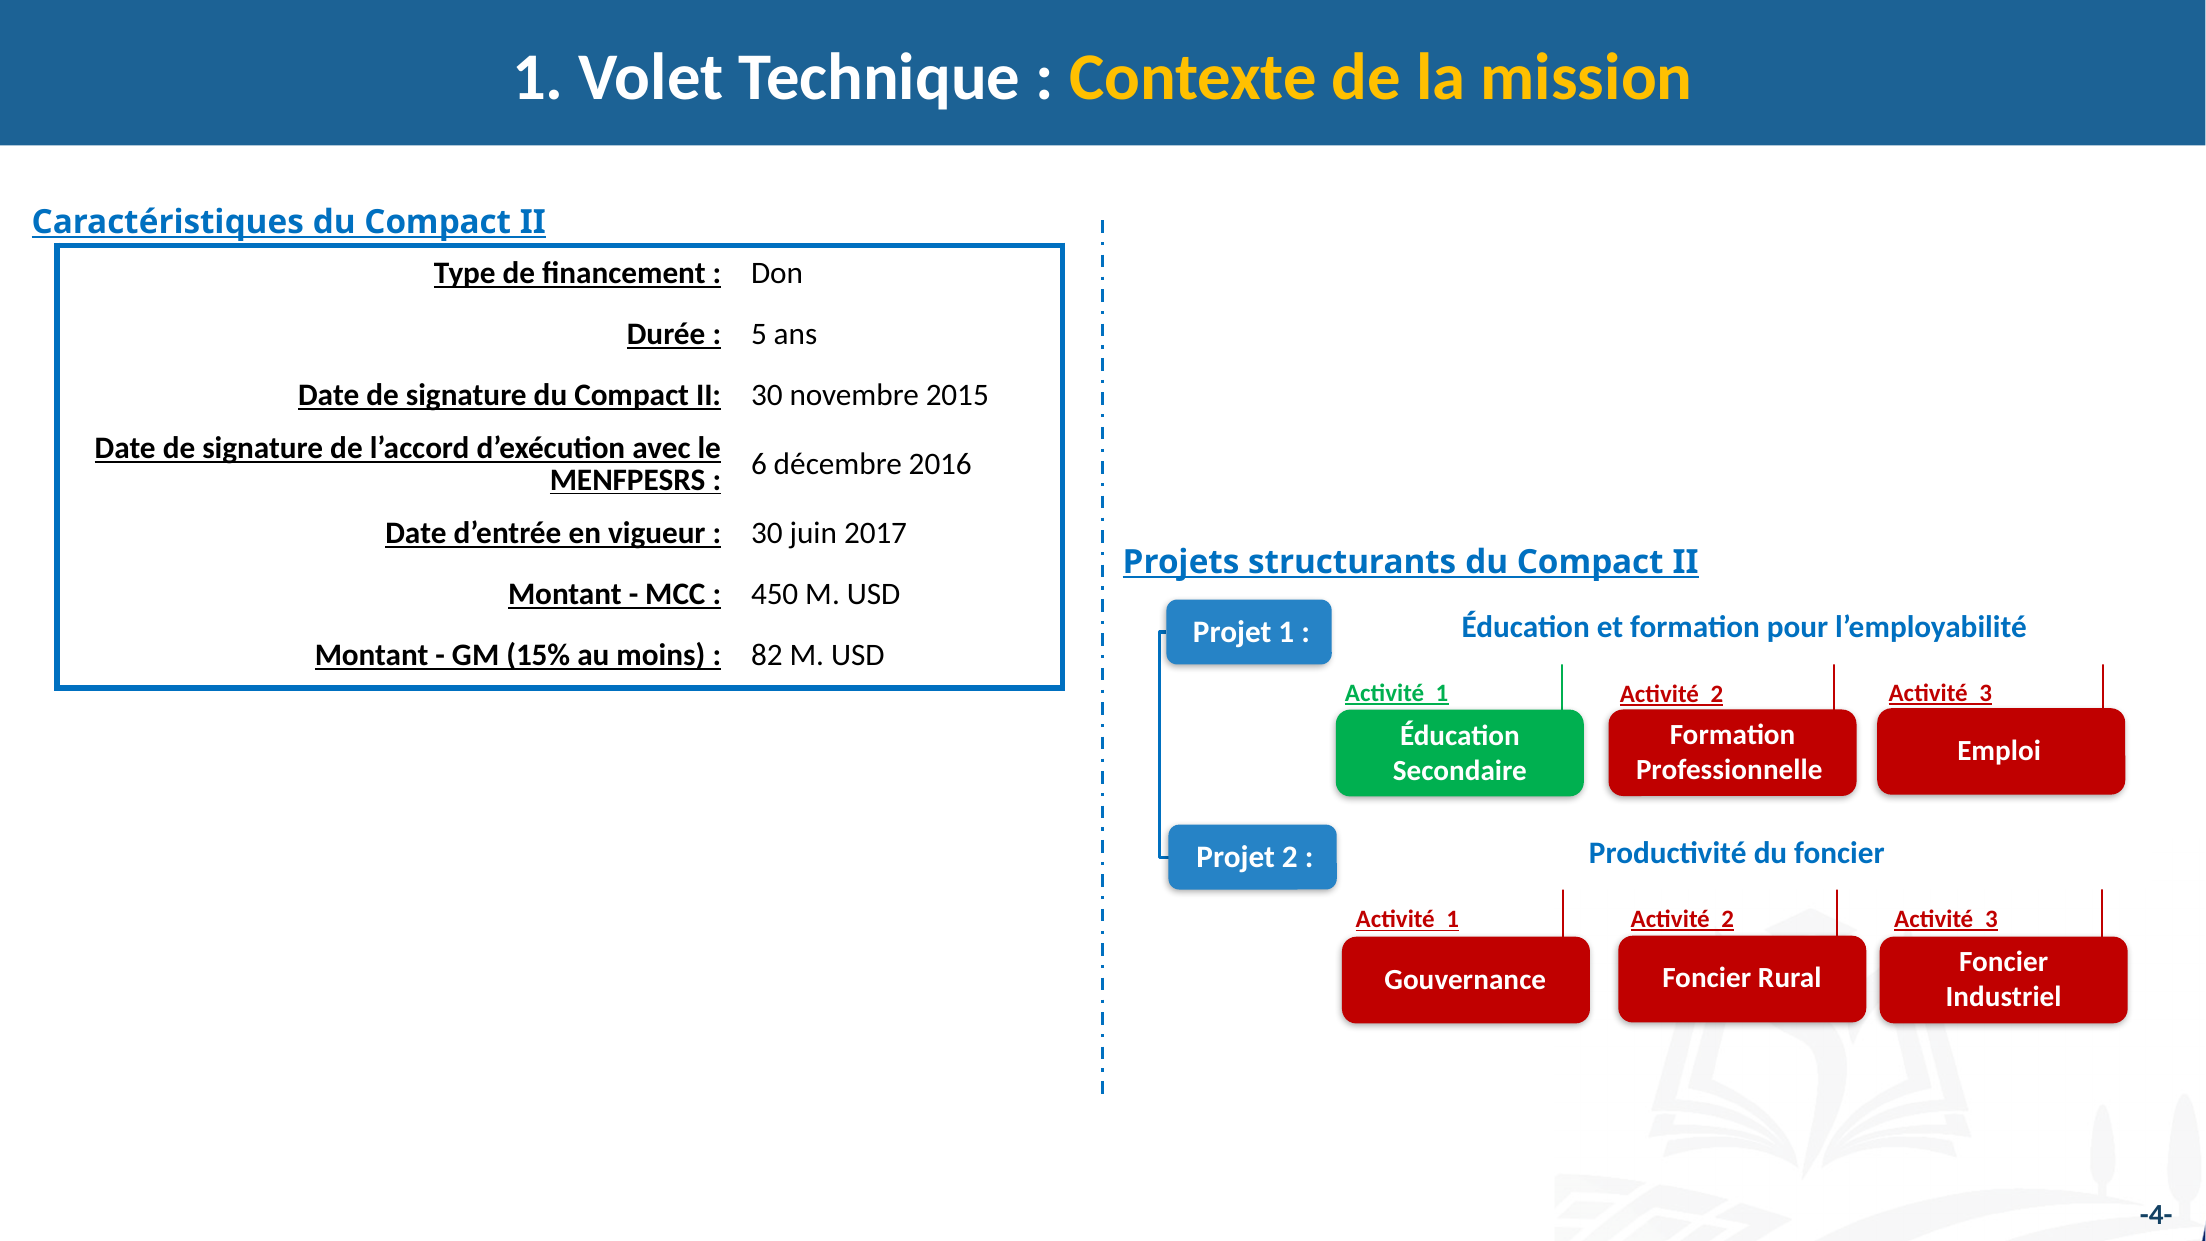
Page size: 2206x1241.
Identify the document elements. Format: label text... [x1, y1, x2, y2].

text_box Projets structurants du Compact II [1108, 532, 1714, 588]
table_cell Date d’entrée en vigueur : [60, 505, 736, 566]
table_header Type de financement : [60, 248, 736, 306]
text_box Activité 3 [1873, 673, 2008, 714]
table_cell 5 ans [736, 306, 1060, 367]
table_cell Montant - GM (15% au moins) : [60, 627, 736, 685]
text_box 1. Volet Technique : Contexte de la mission [0, 0, 2206, 147]
table_cell 30 juin 2017 [736, 505, 1060, 566]
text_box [1166, 599, 2153, 665]
table_cell 450 M. USD [736, 566, 1060, 627]
table_cell Date de signature du Compact II: [60, 367, 736, 428]
text_box Activité 2 [1605, 673, 1739, 715]
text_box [1168, 824, 2153, 890]
table_cell Durée : [60, 306, 736, 367]
table_cell 6 décembre 2016 [736, 428, 1060, 505]
text_box Emploi [1875, 723, 2124, 774]
picture [1554, 837, 2206, 1241]
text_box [1614, 895, 1867, 1023]
picture [1554, 890, 1562, 895]
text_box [1329, 668, 1585, 797]
table_cell 30 novembre 2015 [736, 367, 1060, 428]
text_box Formation Professionnelle [1608, 708, 1857, 793]
text_box [1614, 793, 1851, 797]
table_cell Date de signature de l’accord d’exécution avec le MENFPESRS : [60, 428, 736, 505]
text_box [1877, 708, 2126, 795]
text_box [1339, 895, 1591, 1024]
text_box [1878, 895, 2128, 1024]
table_cell Montant - MCC : [60, 566, 736, 627]
table_cell 82 M. USD [736, 627, 1060, 685]
table_header Don [736, 248, 1060, 306]
text_box Caractéristiques du Compact II [16, 192, 561, 248]
